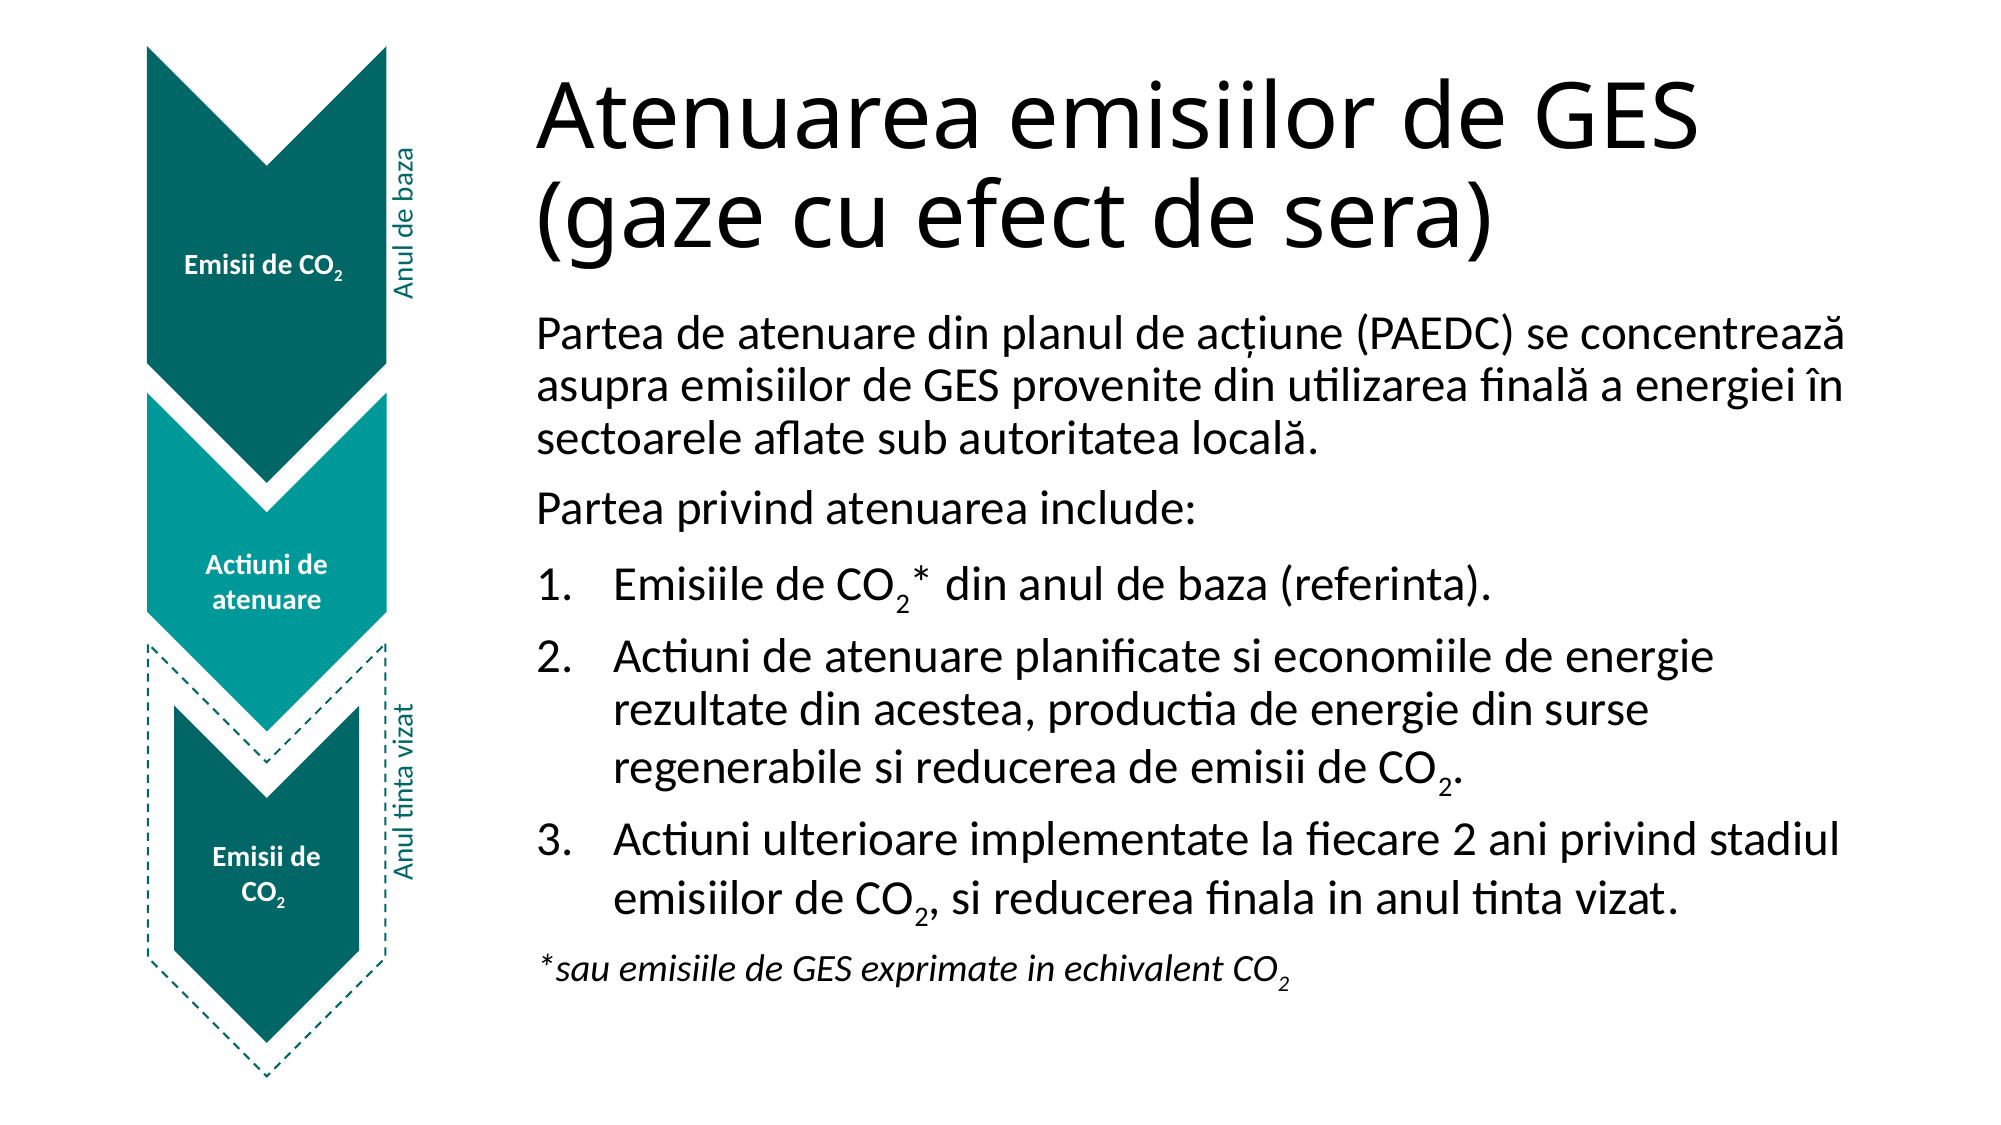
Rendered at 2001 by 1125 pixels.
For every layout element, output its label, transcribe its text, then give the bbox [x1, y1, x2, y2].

list Partea de atenuare din planul de acțiune (PAEDC) se concentrează asupra emisiilor de GES provenite din utilizarea finală a energiei în sectoarele aflate sub autoritatea locală. Partea privind atenuarea include: Emisiile de CO2* din anul de baza (referinta). Actiuni de atenuare planificate si economiile de energie rezultate din acestea, productia de energie din surse regenerabile si reducerea de emisii de CO2. Actiuni ulterioare implementate la fiecare 2 ani privind stadiul emisiilor de CO2, si reducerea finala in anul tinta vizat. *sau emisiile de GES exprimate in echivalent CO2 [521, 299, 1863, 1014]
text_box Anul tinta vizat [375, 659, 426, 896]
text_box Actiuni de atenuare [147, 392, 387, 732]
text_box Emisii de CO2 [174, 705, 360, 1043]
text_box Emisii de CO2 [146, 46, 387, 483]
title Atenuarea emisiilor de GES (gaze cu efect de sera) [521, 59, 1863, 278]
text_box [146, 643, 387, 1078]
text_box Anul de baza [375, 129, 426, 314]
